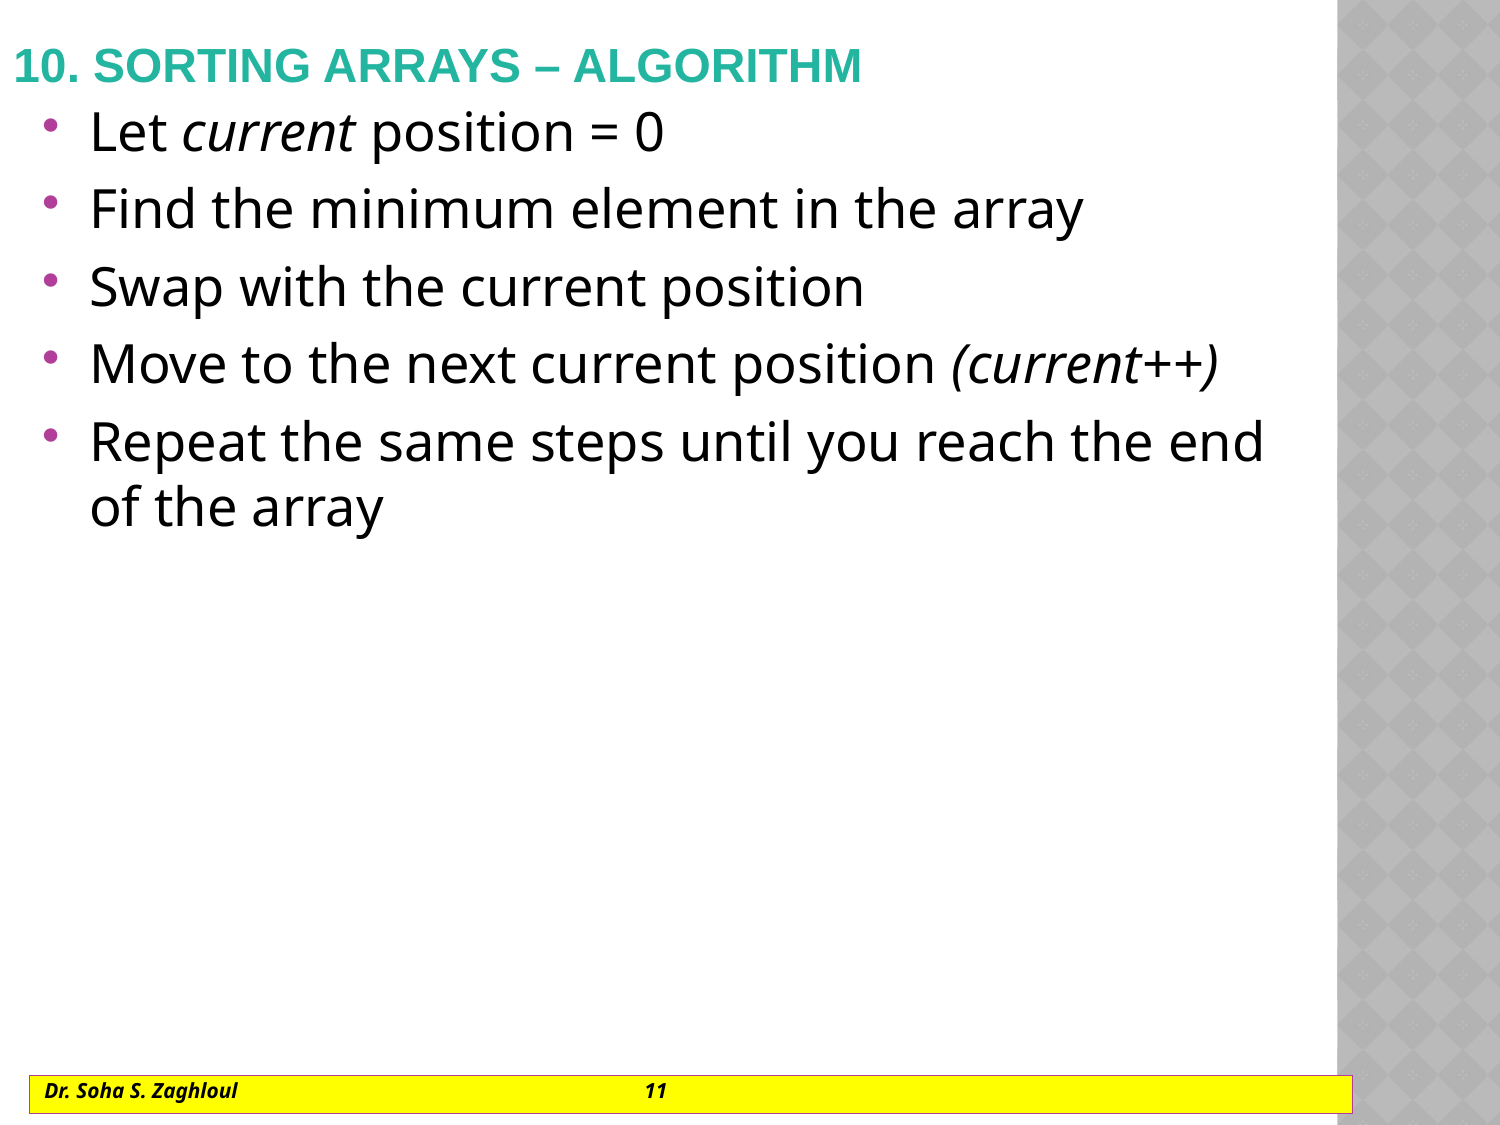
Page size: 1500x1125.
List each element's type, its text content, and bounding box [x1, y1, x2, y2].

title 10. Sorting arrays – algorithm [5, 19, 1341, 93]
list Let current position = 0 Find the minimum element in the array Swap with the current position Move to the next current position (current++) Repeat the same steps until you reach the end of the array [29, 93, 1341, 1059]
text_box Dr. Soha S. Zaghloul 11 [29, 1075, 1353, 1114]
